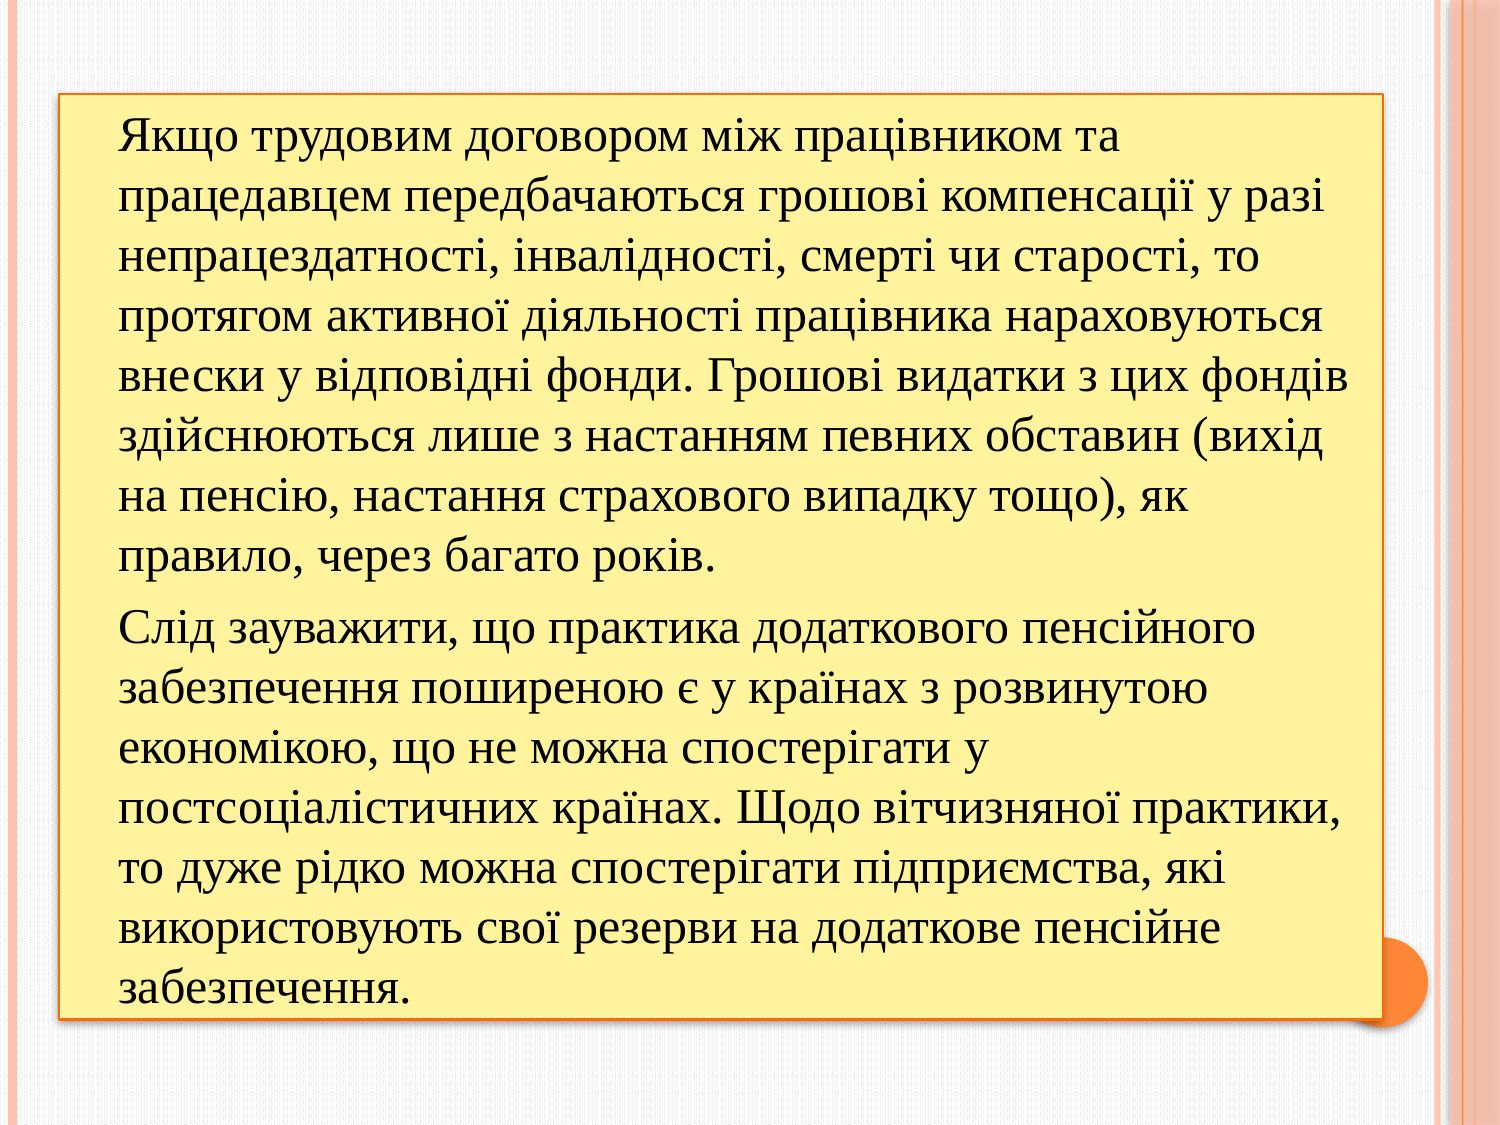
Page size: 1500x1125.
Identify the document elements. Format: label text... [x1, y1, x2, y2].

list Якщо трудовим договором між працівником та працедавцем передбачаються грошові компенсації у разі непрацездатності, інвалідності, смерті чи старості, то протягом активної діяльності працівника нараховуються внески у відповідні фонди. Грошові видатки з цих фондів здійснюються лише з настанням певних обставин (вихід на пенсію, настання страхового випадку тощо), як правило, через багато років. Слід зауважити, що практика додаткового пенсійного забезпечення поширеною є у країнах з розвинутою економікою, що не можна спостерігати у постсоціалістичних країнах. Щодо вітчизняної практики, то дуже рідко можна спостерігати підприємства, які використовують свої резерви на додаткове пенсійне забезпечення. [58, 93, 1384, 1021]
